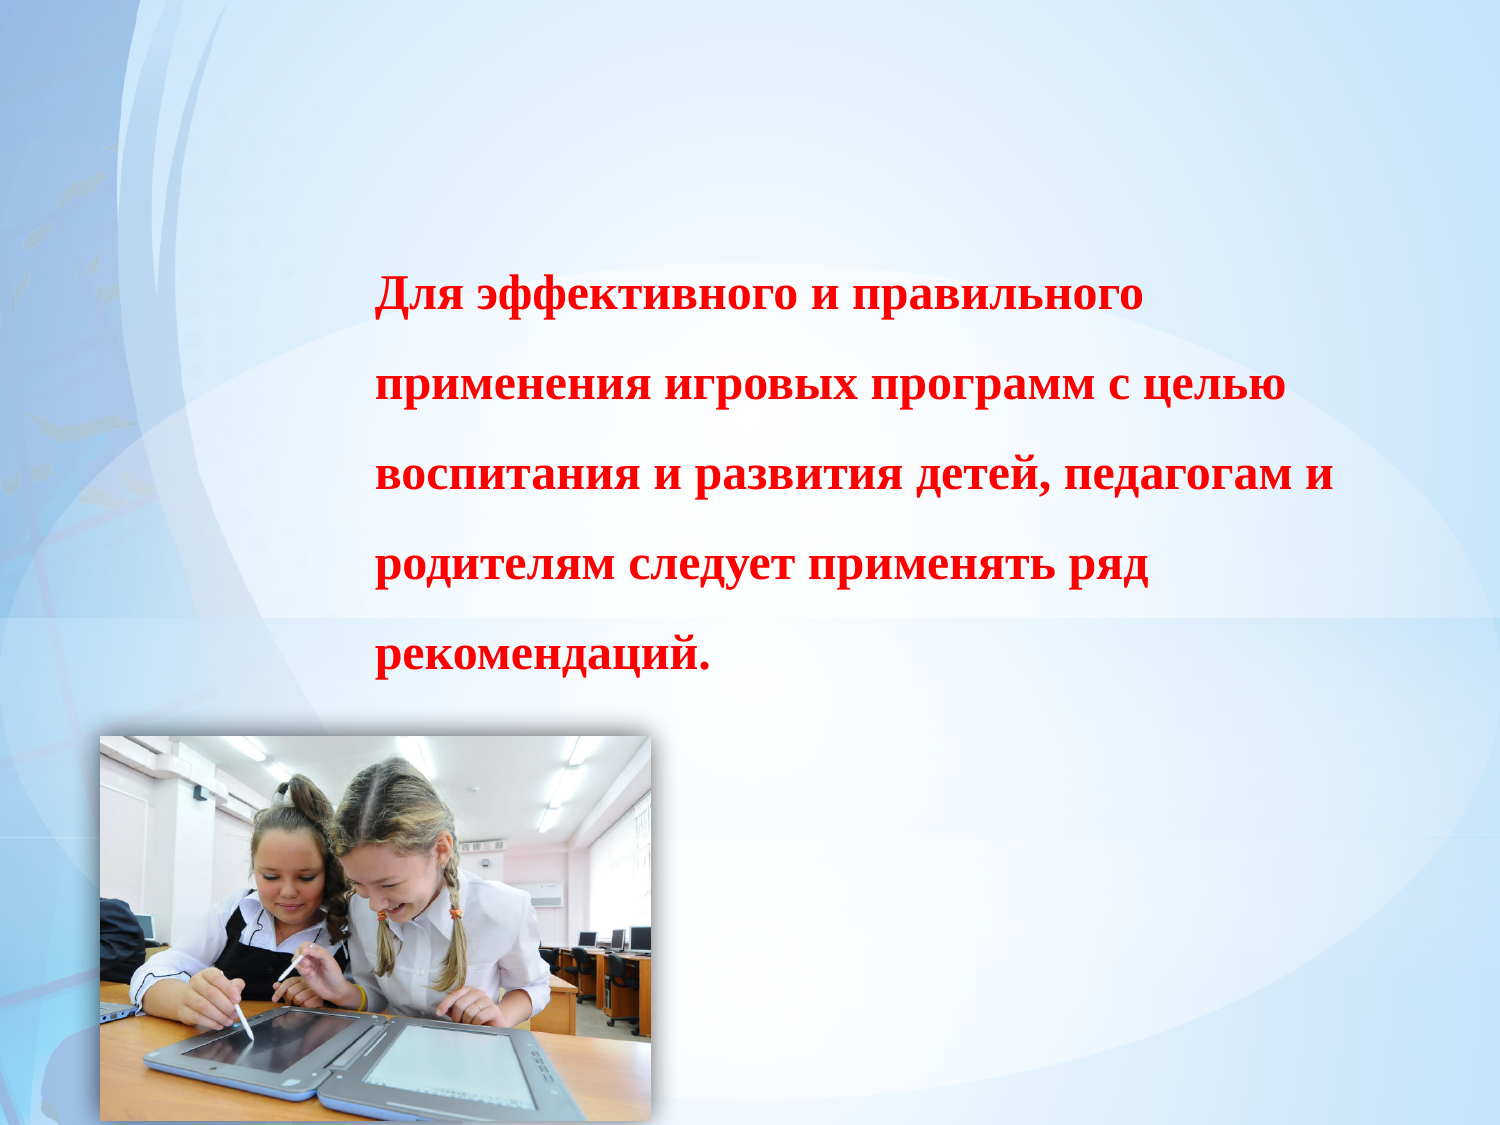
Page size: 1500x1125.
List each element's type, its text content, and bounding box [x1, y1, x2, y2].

text_box Для эффективного и правильного применения игровых программ с целью воспитания и развития детей, педагогам и родителям следует применять ряд рекомендаций. [360, 172, 1435, 688]
picture [100, 736, 651, 1121]
